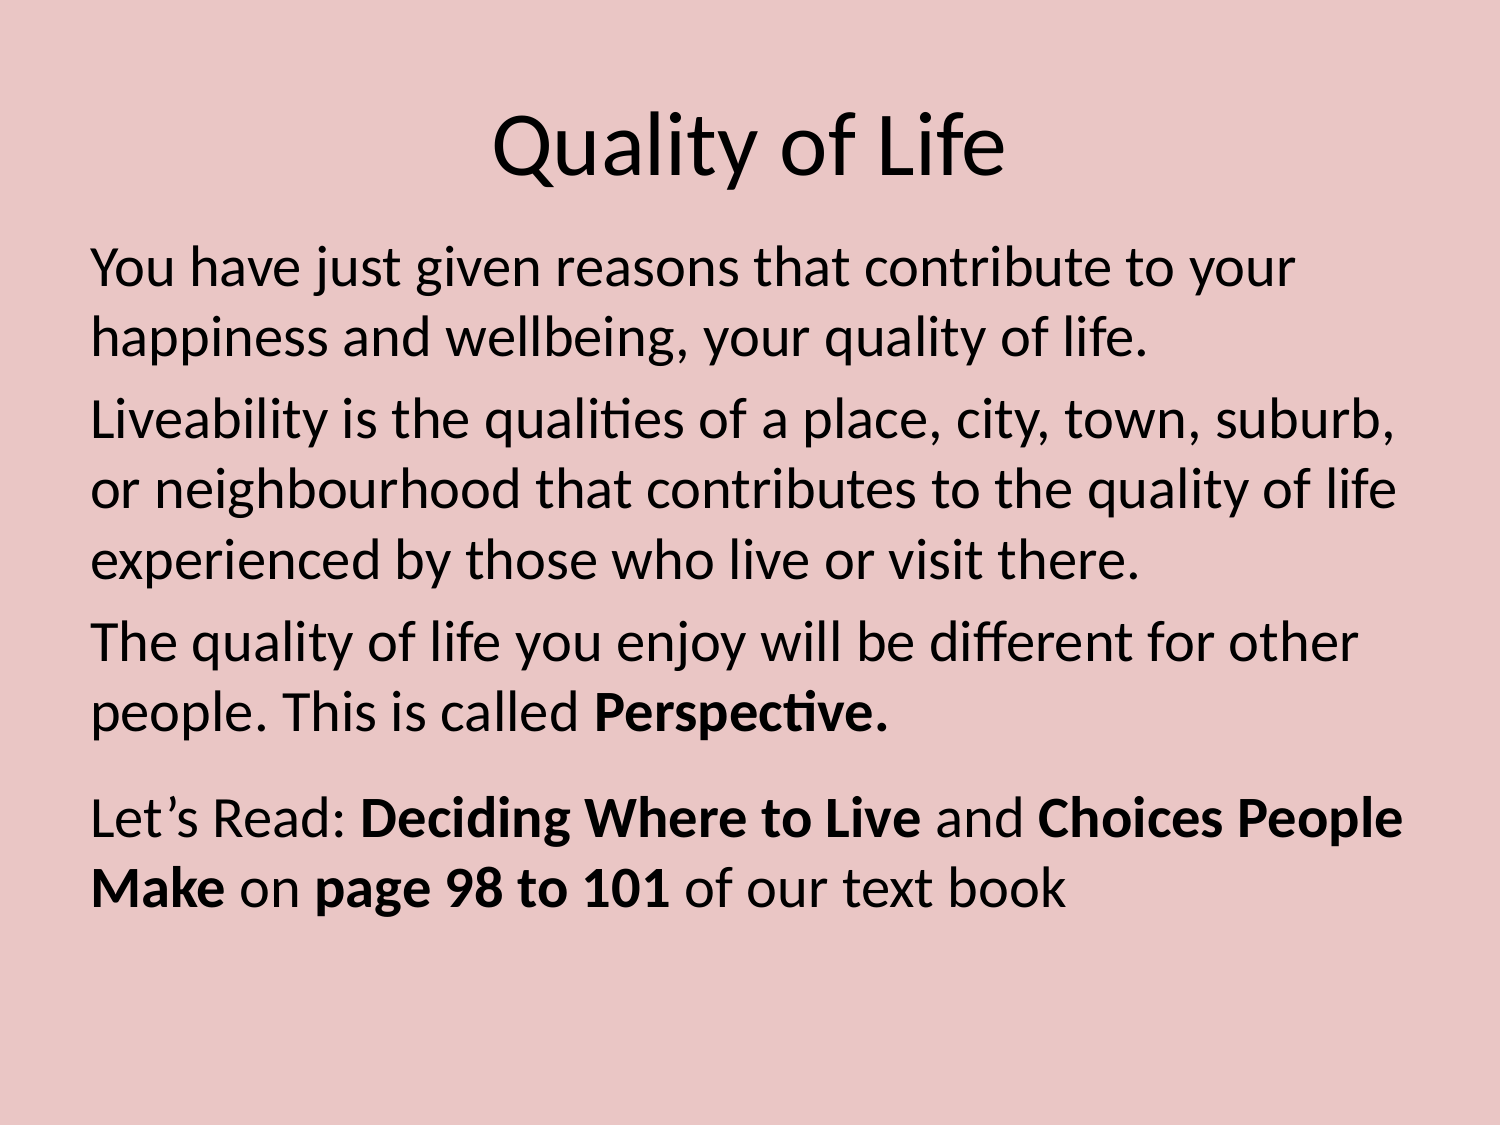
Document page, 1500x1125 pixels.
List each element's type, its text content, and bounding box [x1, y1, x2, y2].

title Quality of Life [75, 45, 1425, 219]
list You have just given reasons that contribute to your happiness and wellbeing, your quality of life. Liveability is the qualities of a place, city, town, suburb, or neighbourhood that contributes to the quality of life experienced by those who live or visit there. The quality of life you enjoy will be different for other people. This is called Perspective. Let’s Read: Deciding Where to Live and Choices People Make on page 98 to 101 of our text book [75, 219, 1425, 1005]
